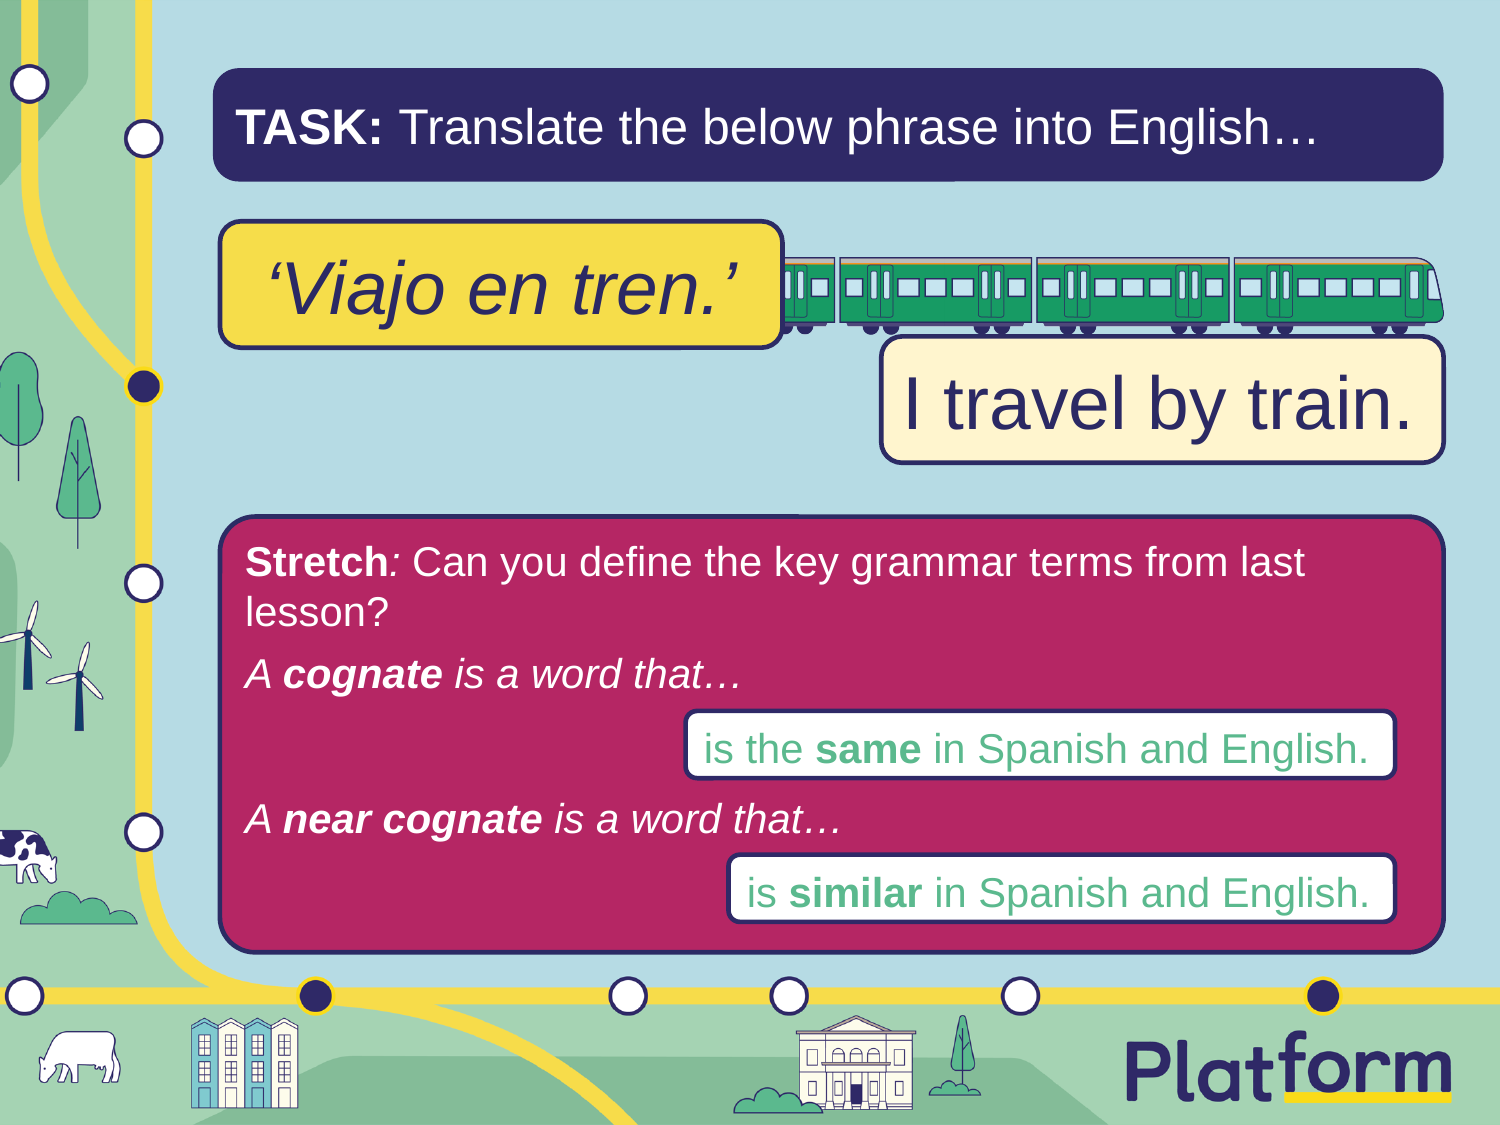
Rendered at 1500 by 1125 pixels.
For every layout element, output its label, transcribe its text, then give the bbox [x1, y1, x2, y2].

text_box Stretch: Can you define the key grammar terms from last lesson? A cognate is a word that… A near cognate is a word that… [219, 516, 1444, 953]
text_box is similar in Spanish and English. [728, 854, 1396, 922]
text_box ‘Viajo en tren.’ [219, 221, 783, 348]
picture [0, 0, 1500, 1125]
text_box is the same in Spanish and English. [685, 710, 1396, 779]
text_box I travel by train. [881, 343, 1444, 463]
text_box TASK: Translate the below phrase into English… [212, 68, 1444, 182]
